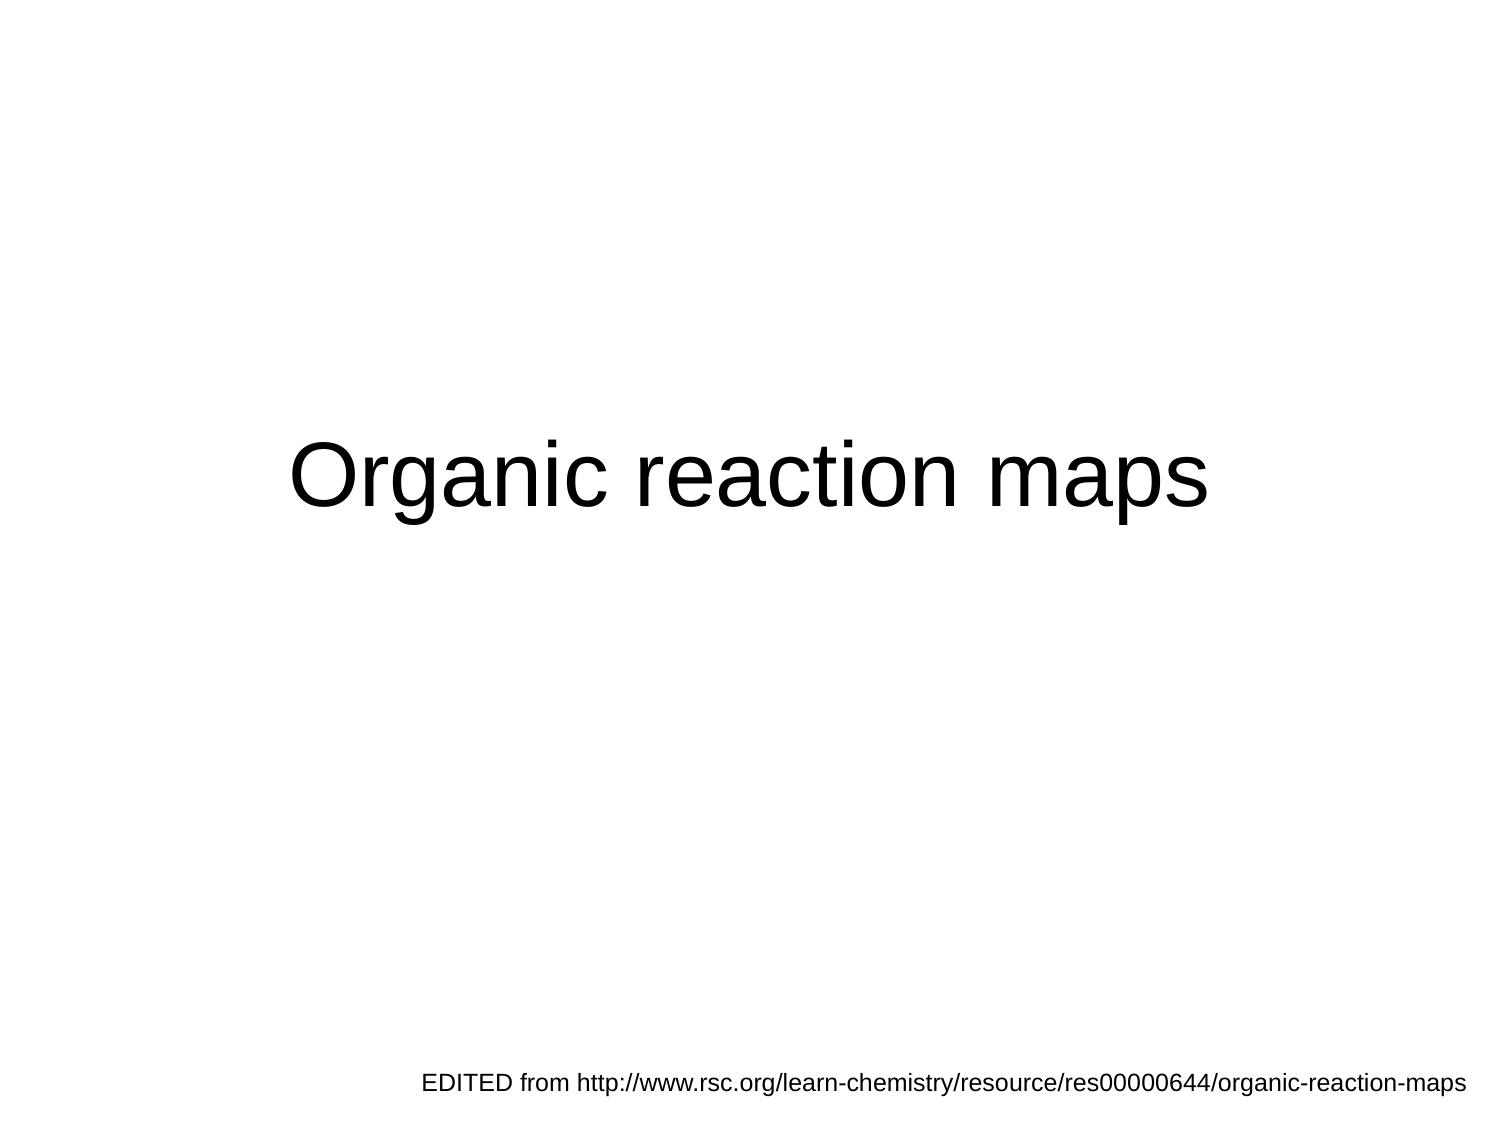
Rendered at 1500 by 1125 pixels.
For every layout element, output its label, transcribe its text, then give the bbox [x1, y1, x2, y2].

text_box EDITED from http://www.rsc.org/learn-chemistry/resource/res00000644/organic-reaction-maps [406, 1058, 1500, 1104]
title Organic reaction maps [112, 349, 1388, 591]
